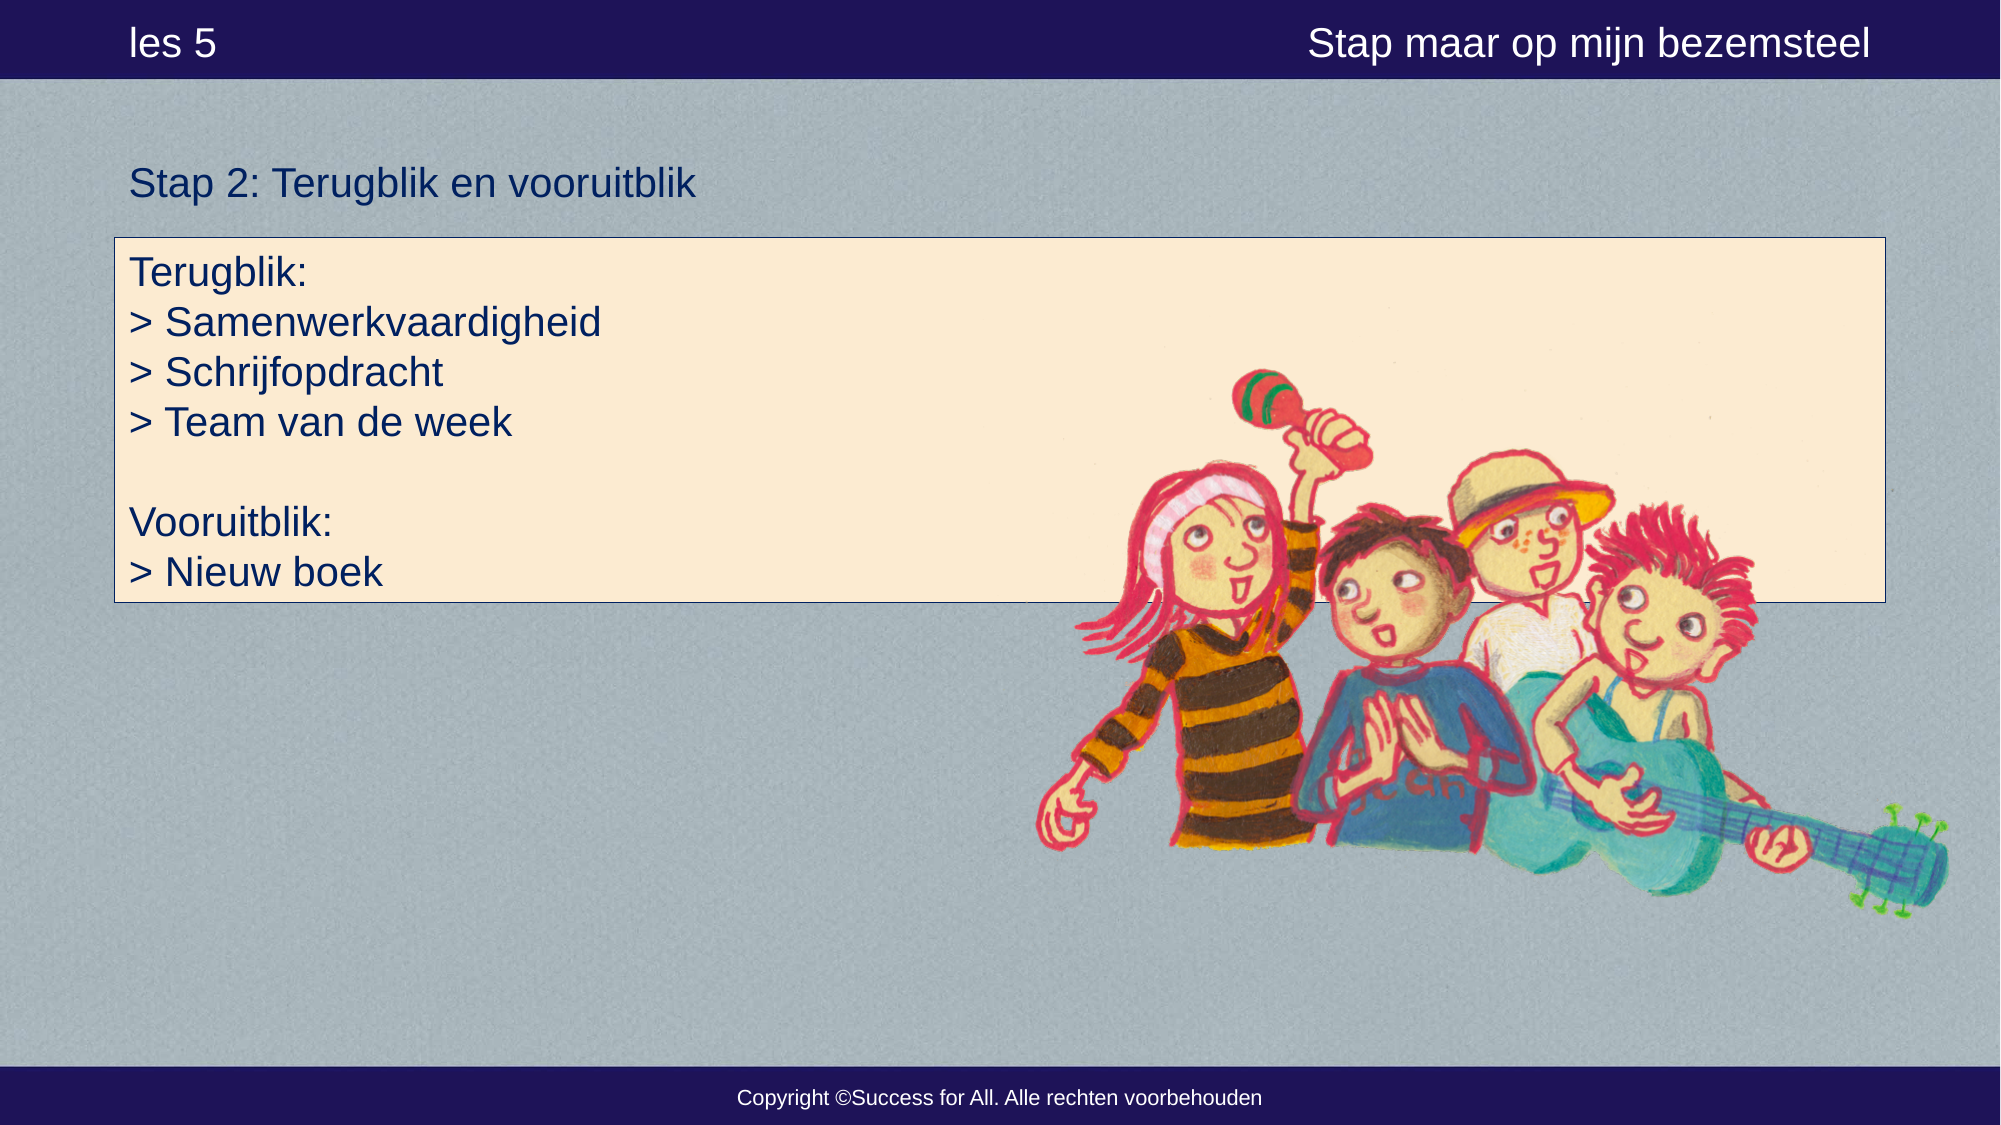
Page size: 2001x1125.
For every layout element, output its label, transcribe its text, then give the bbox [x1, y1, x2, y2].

picture [0, 0, 2001, 1125]
text_box Terugblik: > Samenwerkvaardigheid > Schrijfopdracht > Team van de week Vooruitblik: > Nieuw boek [114, 237, 1886, 603]
text_box les 5 [114, 8, 354, 73]
text_box Stap 2: Terugblik en vooruitblik [113, 148, 1635, 214]
text_box Copyright ©Success for All. Alle rechten voorbehouden [0, 1076, 2000, 1125]
text_box Stap maar op mijn bezemsteel [999, 8, 1886, 73]
